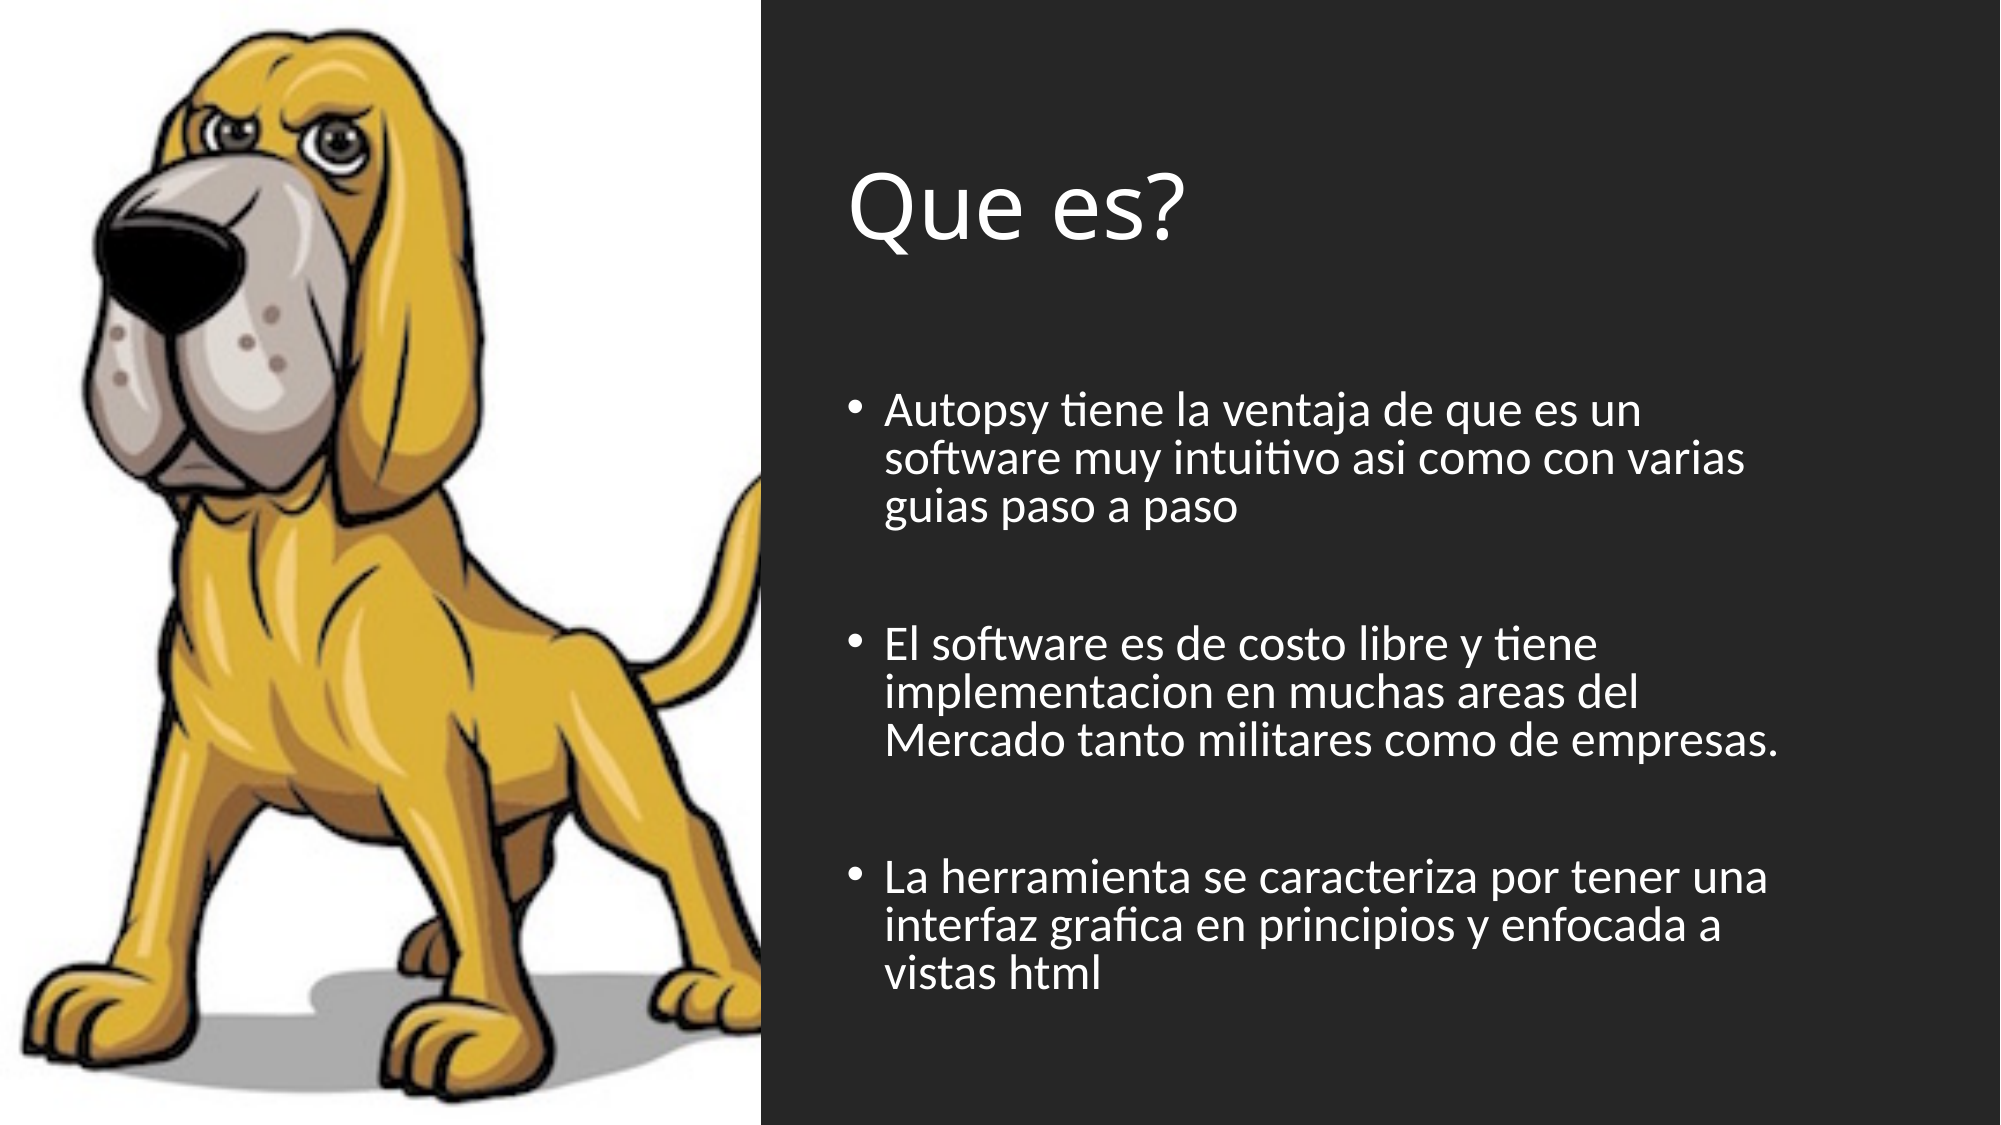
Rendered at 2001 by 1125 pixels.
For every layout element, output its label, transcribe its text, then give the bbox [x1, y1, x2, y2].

picture [0, 0, 762, 1125]
list Autopsy tiene la ventaja de que es un software muy intuitivo asi como con varias guias paso a paso El software es de costo libre y tiene implementacion en muchas areas del Mercado tanto militares como de empresas. La herramienta se caracteriza por tener una interfaz grafica en principios y enfocada a vistas html [831, 381, 1845, 1014]
text_box [762, 0, 2000, 1125]
title Que es? [831, 59, 1845, 360]
